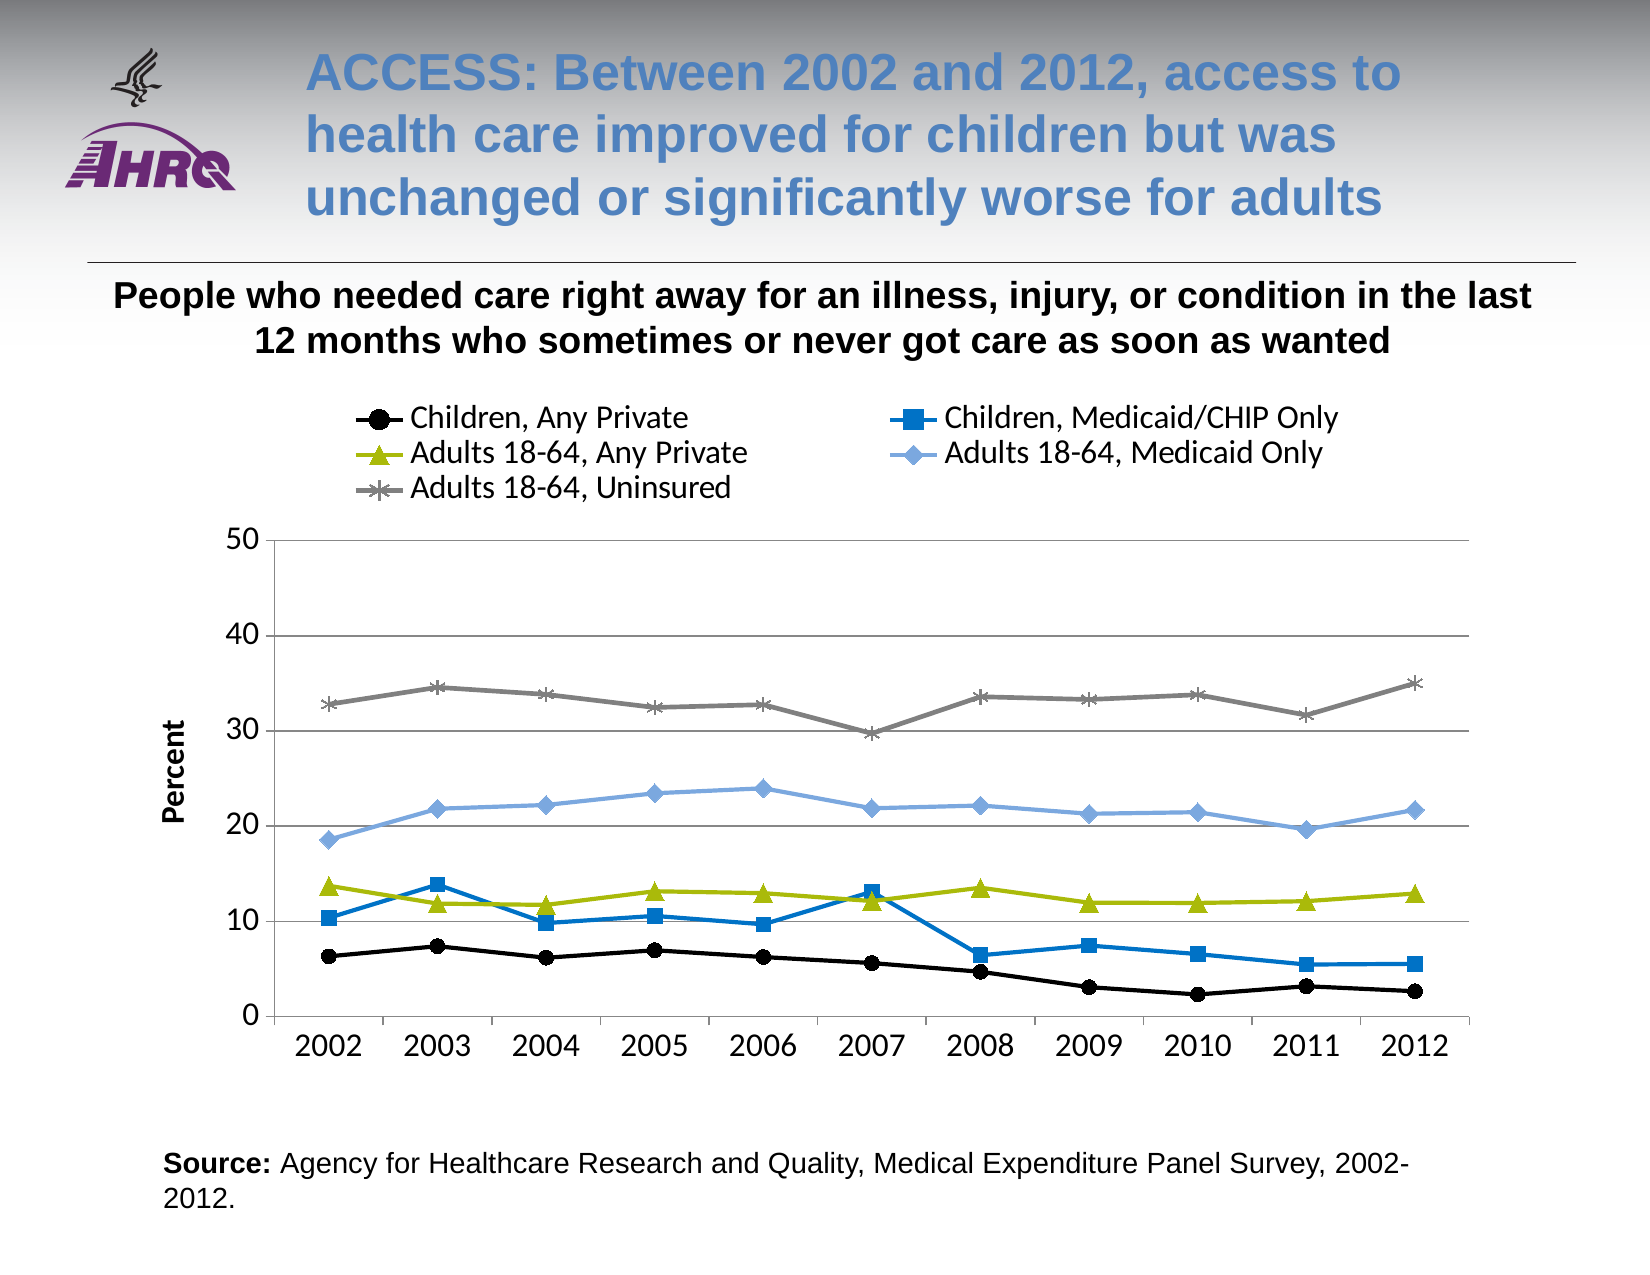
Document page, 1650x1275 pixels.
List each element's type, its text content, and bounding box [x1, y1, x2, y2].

list People who needed care right away for an illness, injury, or condition in the last 12 months who sometimes or never got care as soon as wanted [80, 262, 1566, 403]
picture [0, 0, 1650, 1275]
title ACCESS: Between 2002 and 2012, access to health care improved for children but was unchanged or significantly worse for adults [288, 51, 1568, 213]
chart [147, 399, 1499, 1086]
text_box Source: Agency for Healthcare Research and Quality, Medical Expenditure Panel Survey, 2002-2012. [148, 1137, 1499, 1223]
